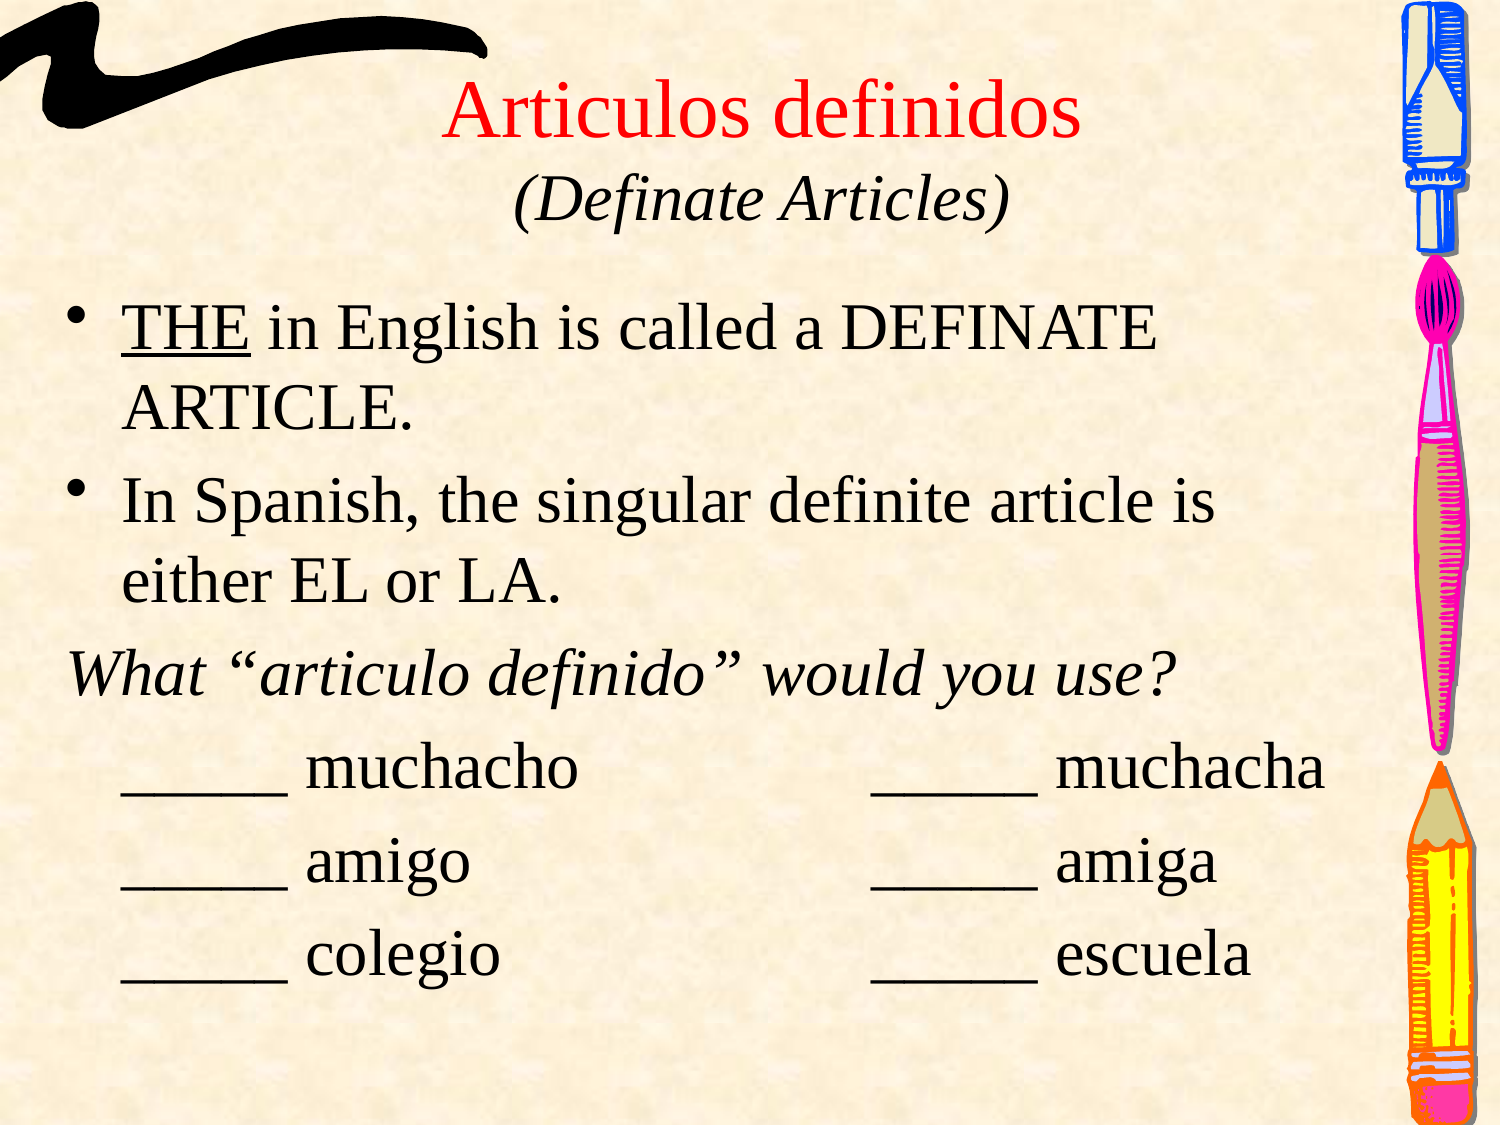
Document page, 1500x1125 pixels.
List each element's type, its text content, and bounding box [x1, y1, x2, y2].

list THE in English is called a DEFINATE ARTICLE. In Spanish, the singular definite article is either EL or LA. What “articulo definido” would you use? _____ muchacho _____ muchacha _____ amigo _____ amiga _____ colegio _____ escuela [50, 275, 1400, 1088]
title Articulos definidos (Definate Articles) [125, 50, 1400, 238]
picture [0, 0, 1500, 1125]
